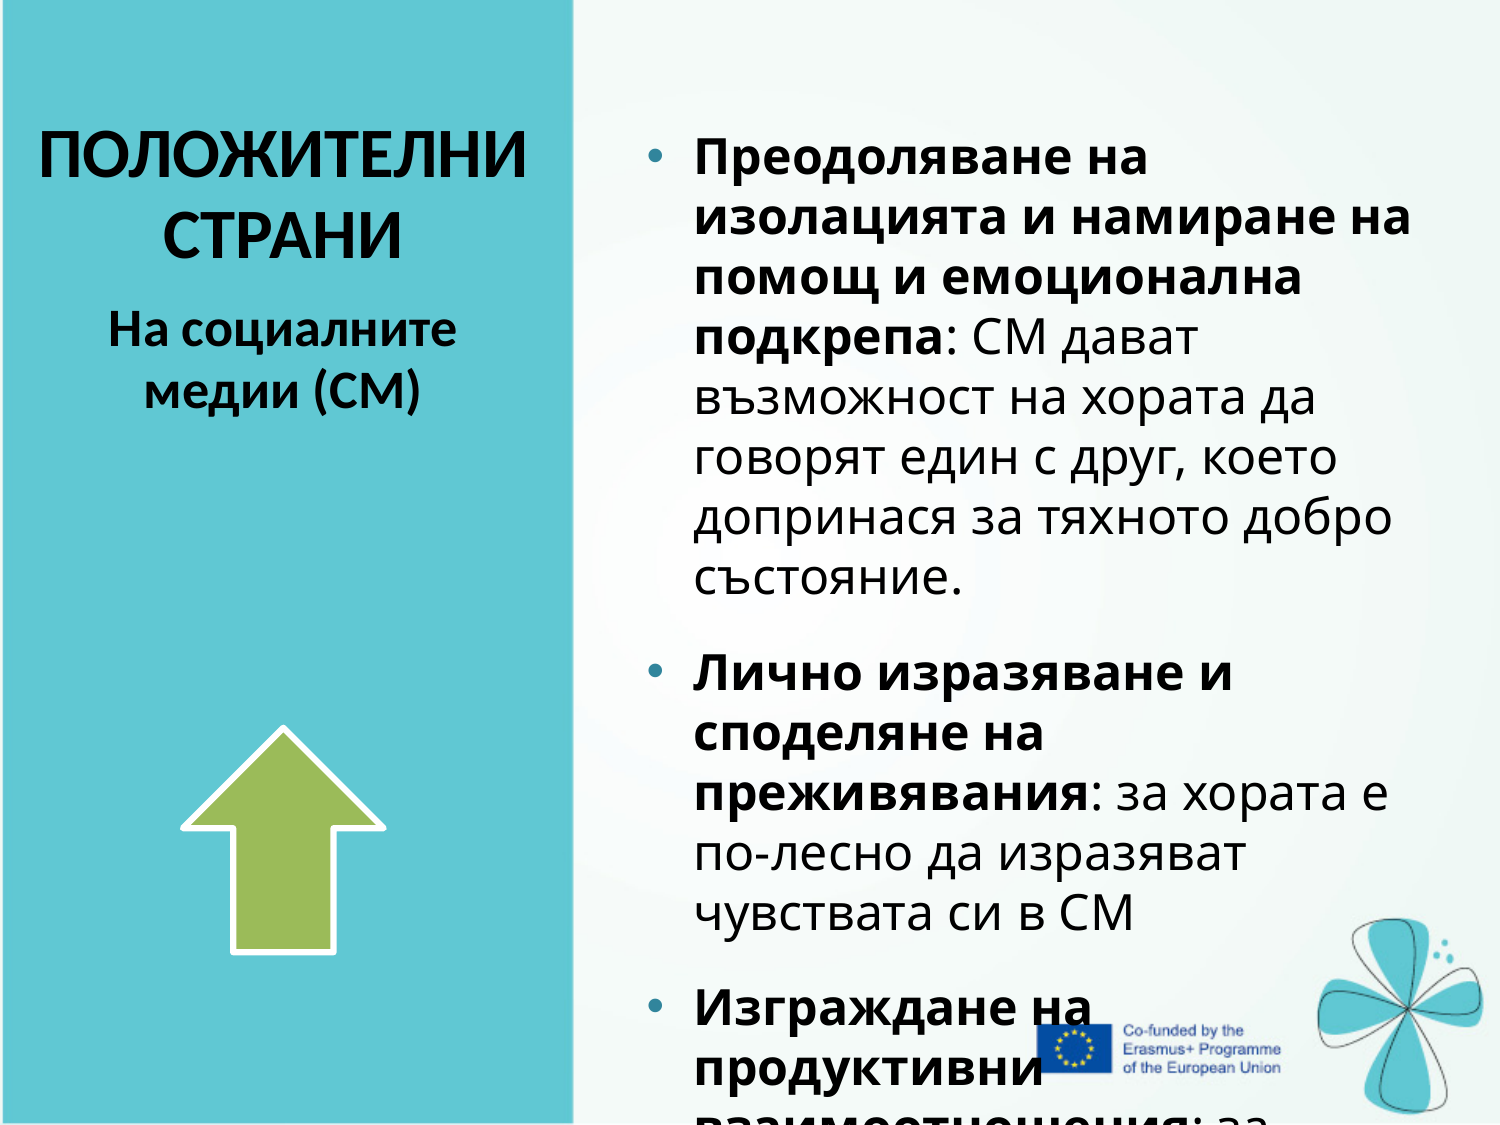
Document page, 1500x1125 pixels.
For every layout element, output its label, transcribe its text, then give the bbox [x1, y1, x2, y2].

picture [0, 0, 1500, 1125]
text_box [181, 725, 386, 955]
text_box Преодоляване на изолацията и намиране на помощ и емоционална подкрепа: СМ дават възможност на хората да говорят един с друг, което допринася за тяхното добро състояние. Лично изразяване и споделяне на преживявания: за хората е по-лесно да изразяват чувствата си в СМ Изграждане на продуктивни взаимоотношения: за много хора е по-лесно да комуникират онлайн, отколкото лично [631, 117, 1437, 1125]
table_header ПОЛОЖИТЕЛНИ СТРАНИ На социалните медии (СМ) [18, 114, 549, 422]
